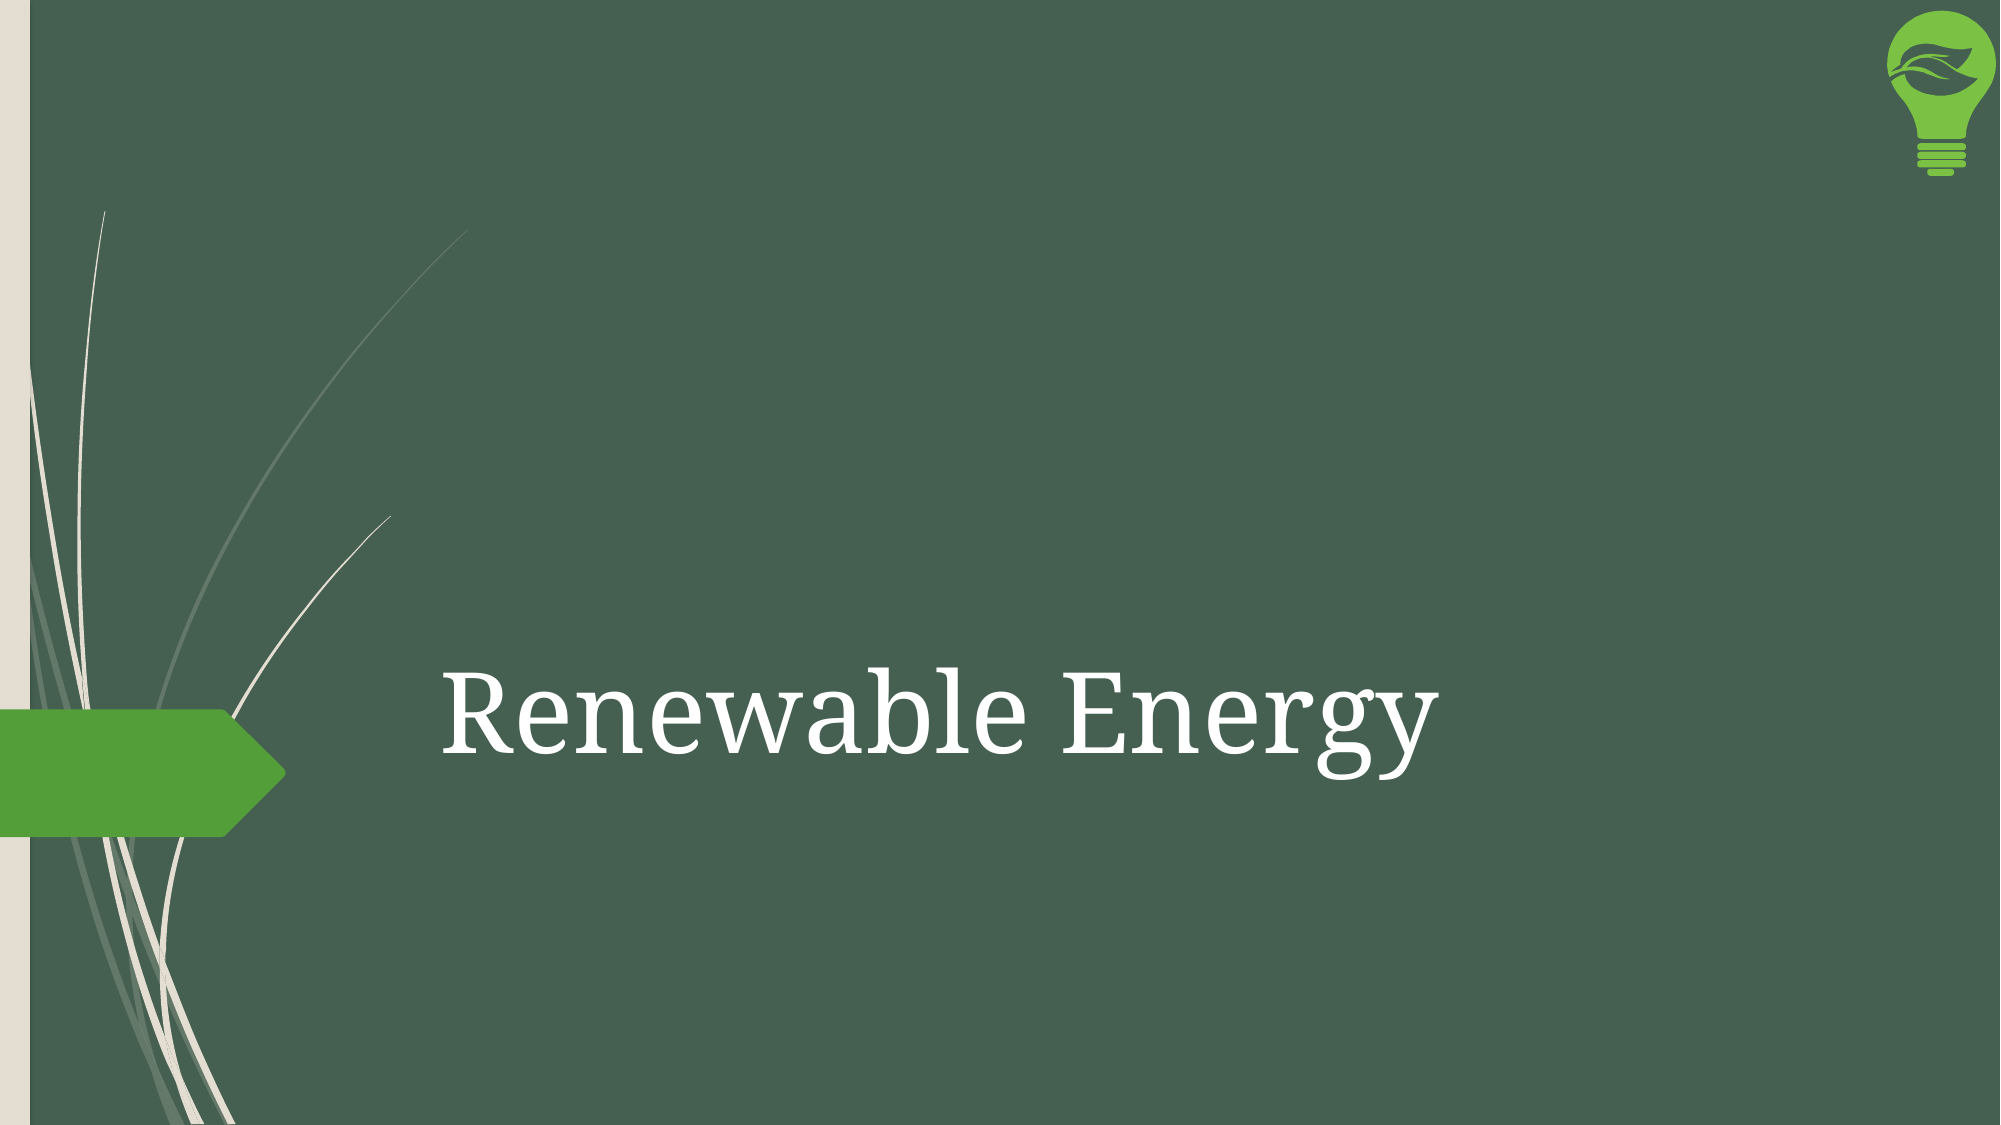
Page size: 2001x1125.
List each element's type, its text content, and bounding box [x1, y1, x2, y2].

title Renewable Energy [424, 412, 1888, 784]
